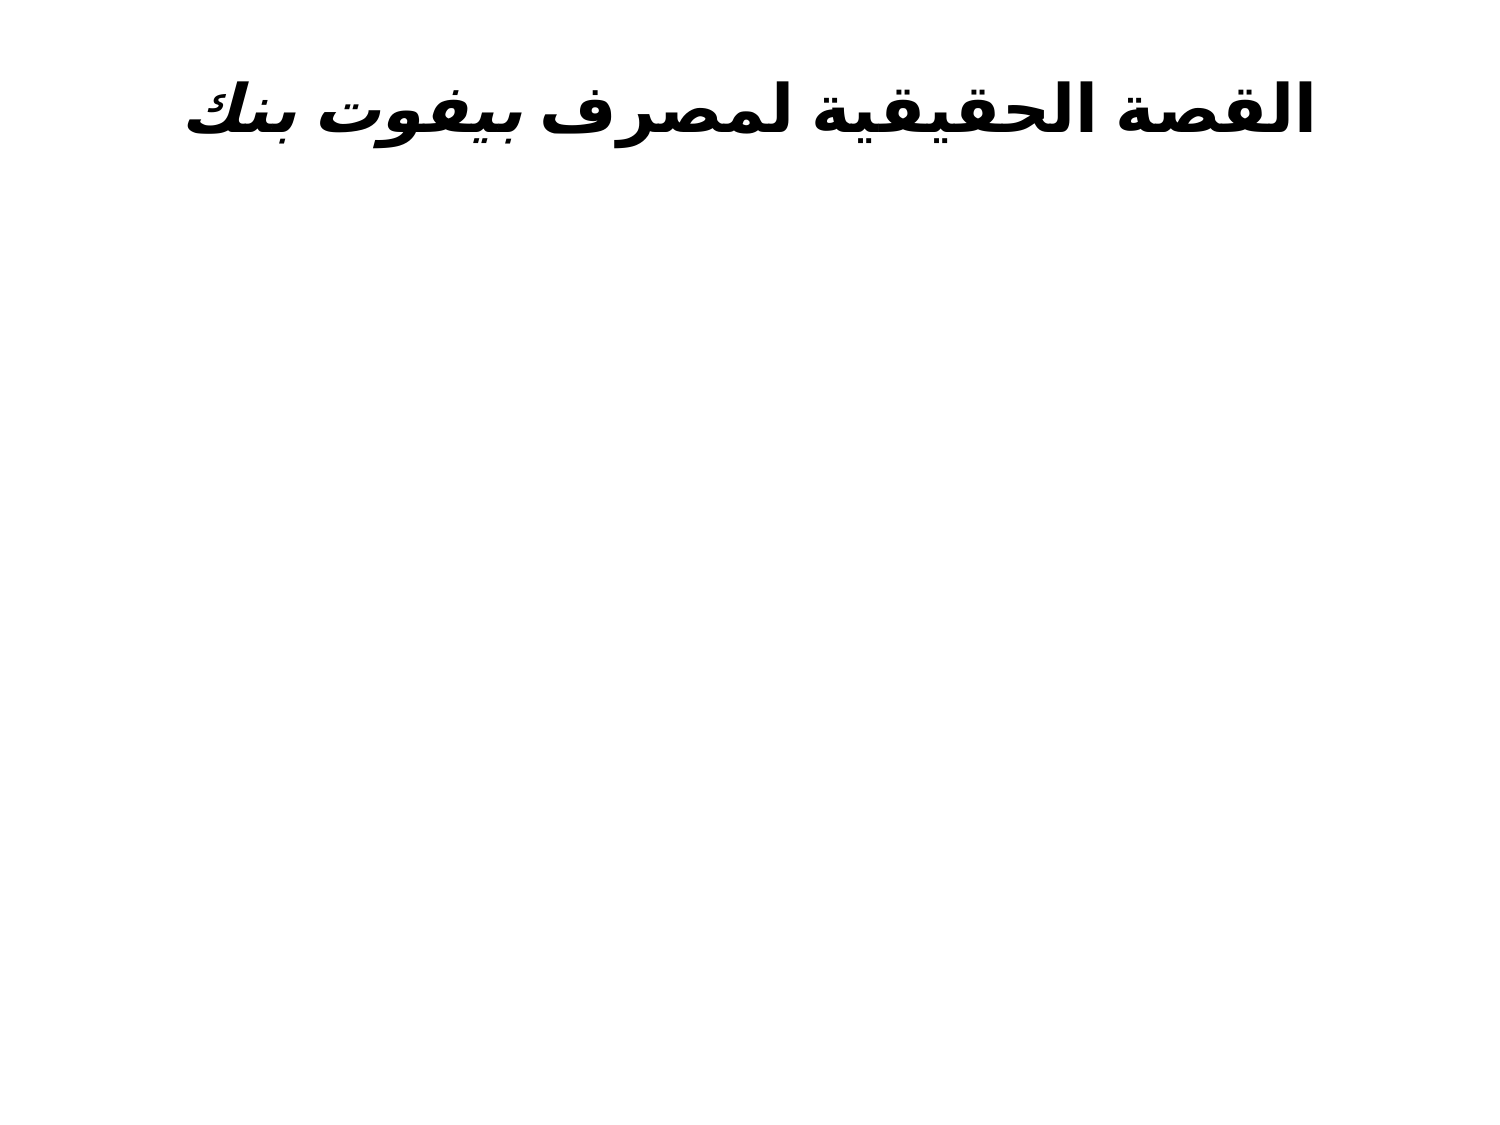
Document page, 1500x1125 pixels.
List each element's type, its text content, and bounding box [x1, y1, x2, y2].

title القصة الحقيقية لمصرف بيفوت بنك [75, 12, 1425, 200]
